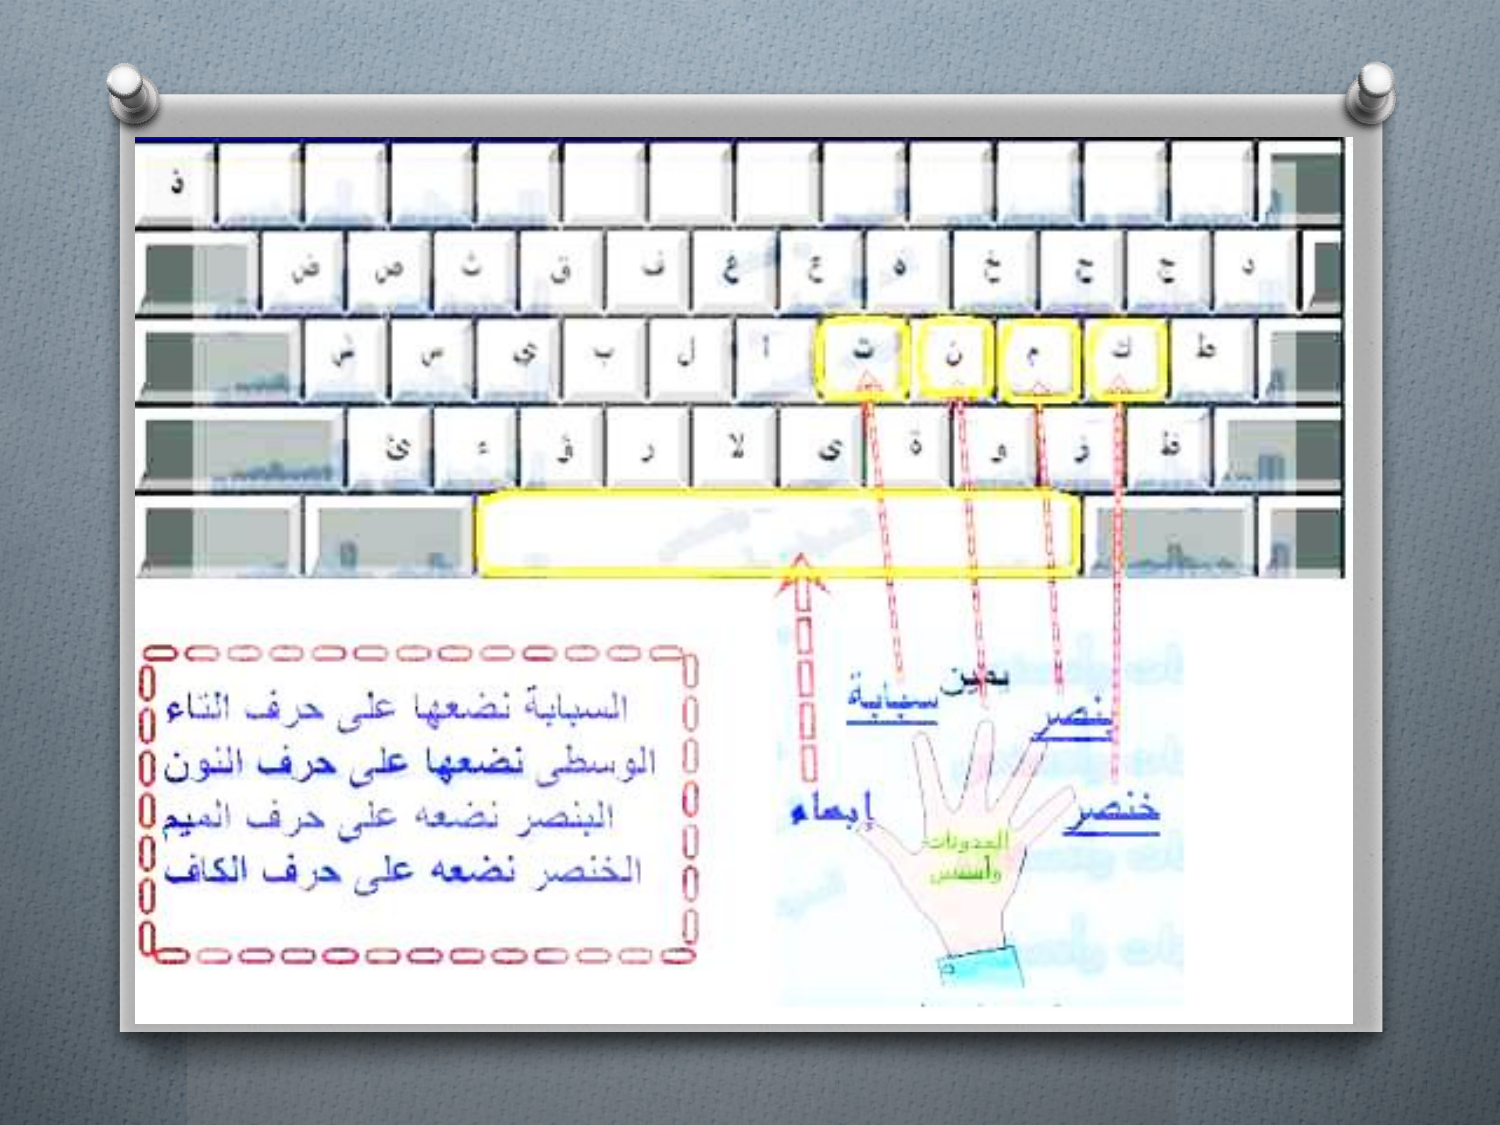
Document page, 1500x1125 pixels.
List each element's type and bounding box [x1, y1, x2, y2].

list [135, 136, 1353, 1024]
picture [75, 29, 198, 142]
picture [1317, 35, 1439, 156]
